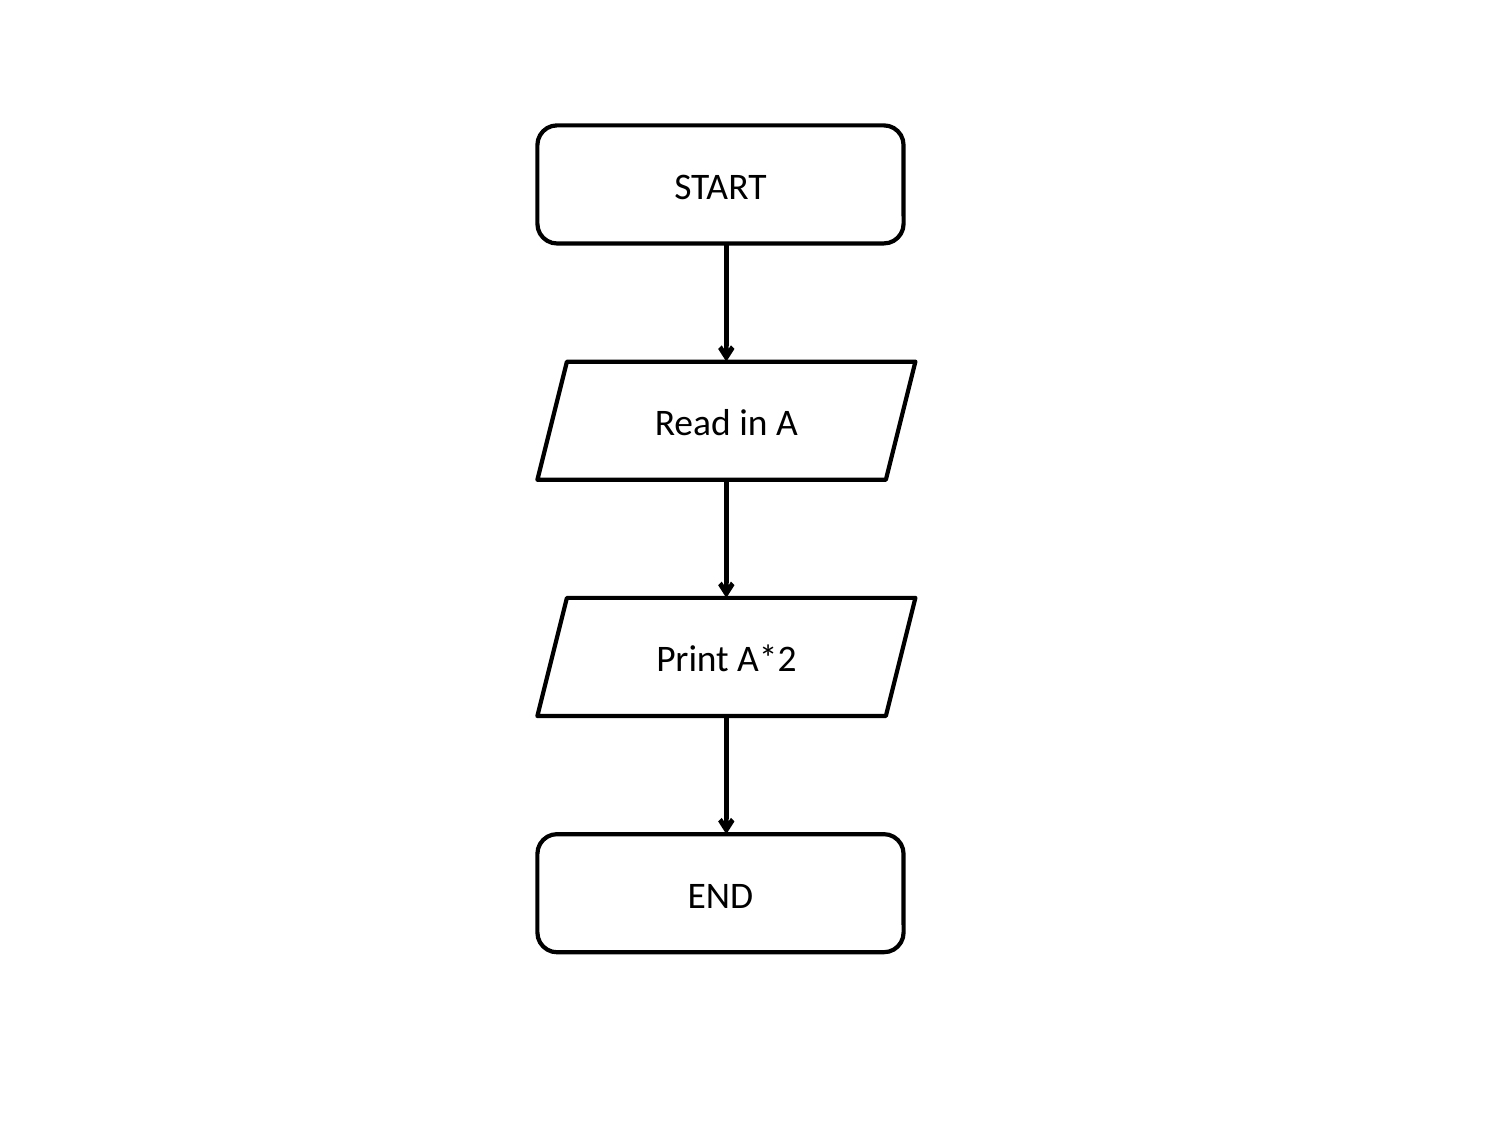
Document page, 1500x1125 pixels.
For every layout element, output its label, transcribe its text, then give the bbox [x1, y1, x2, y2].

text_box Read in A [535, 359, 918, 482]
text_box START [535, 123, 906, 246]
text_box END [535, 832, 906, 955]
text_box Print A*2 [535, 595, 918, 719]
